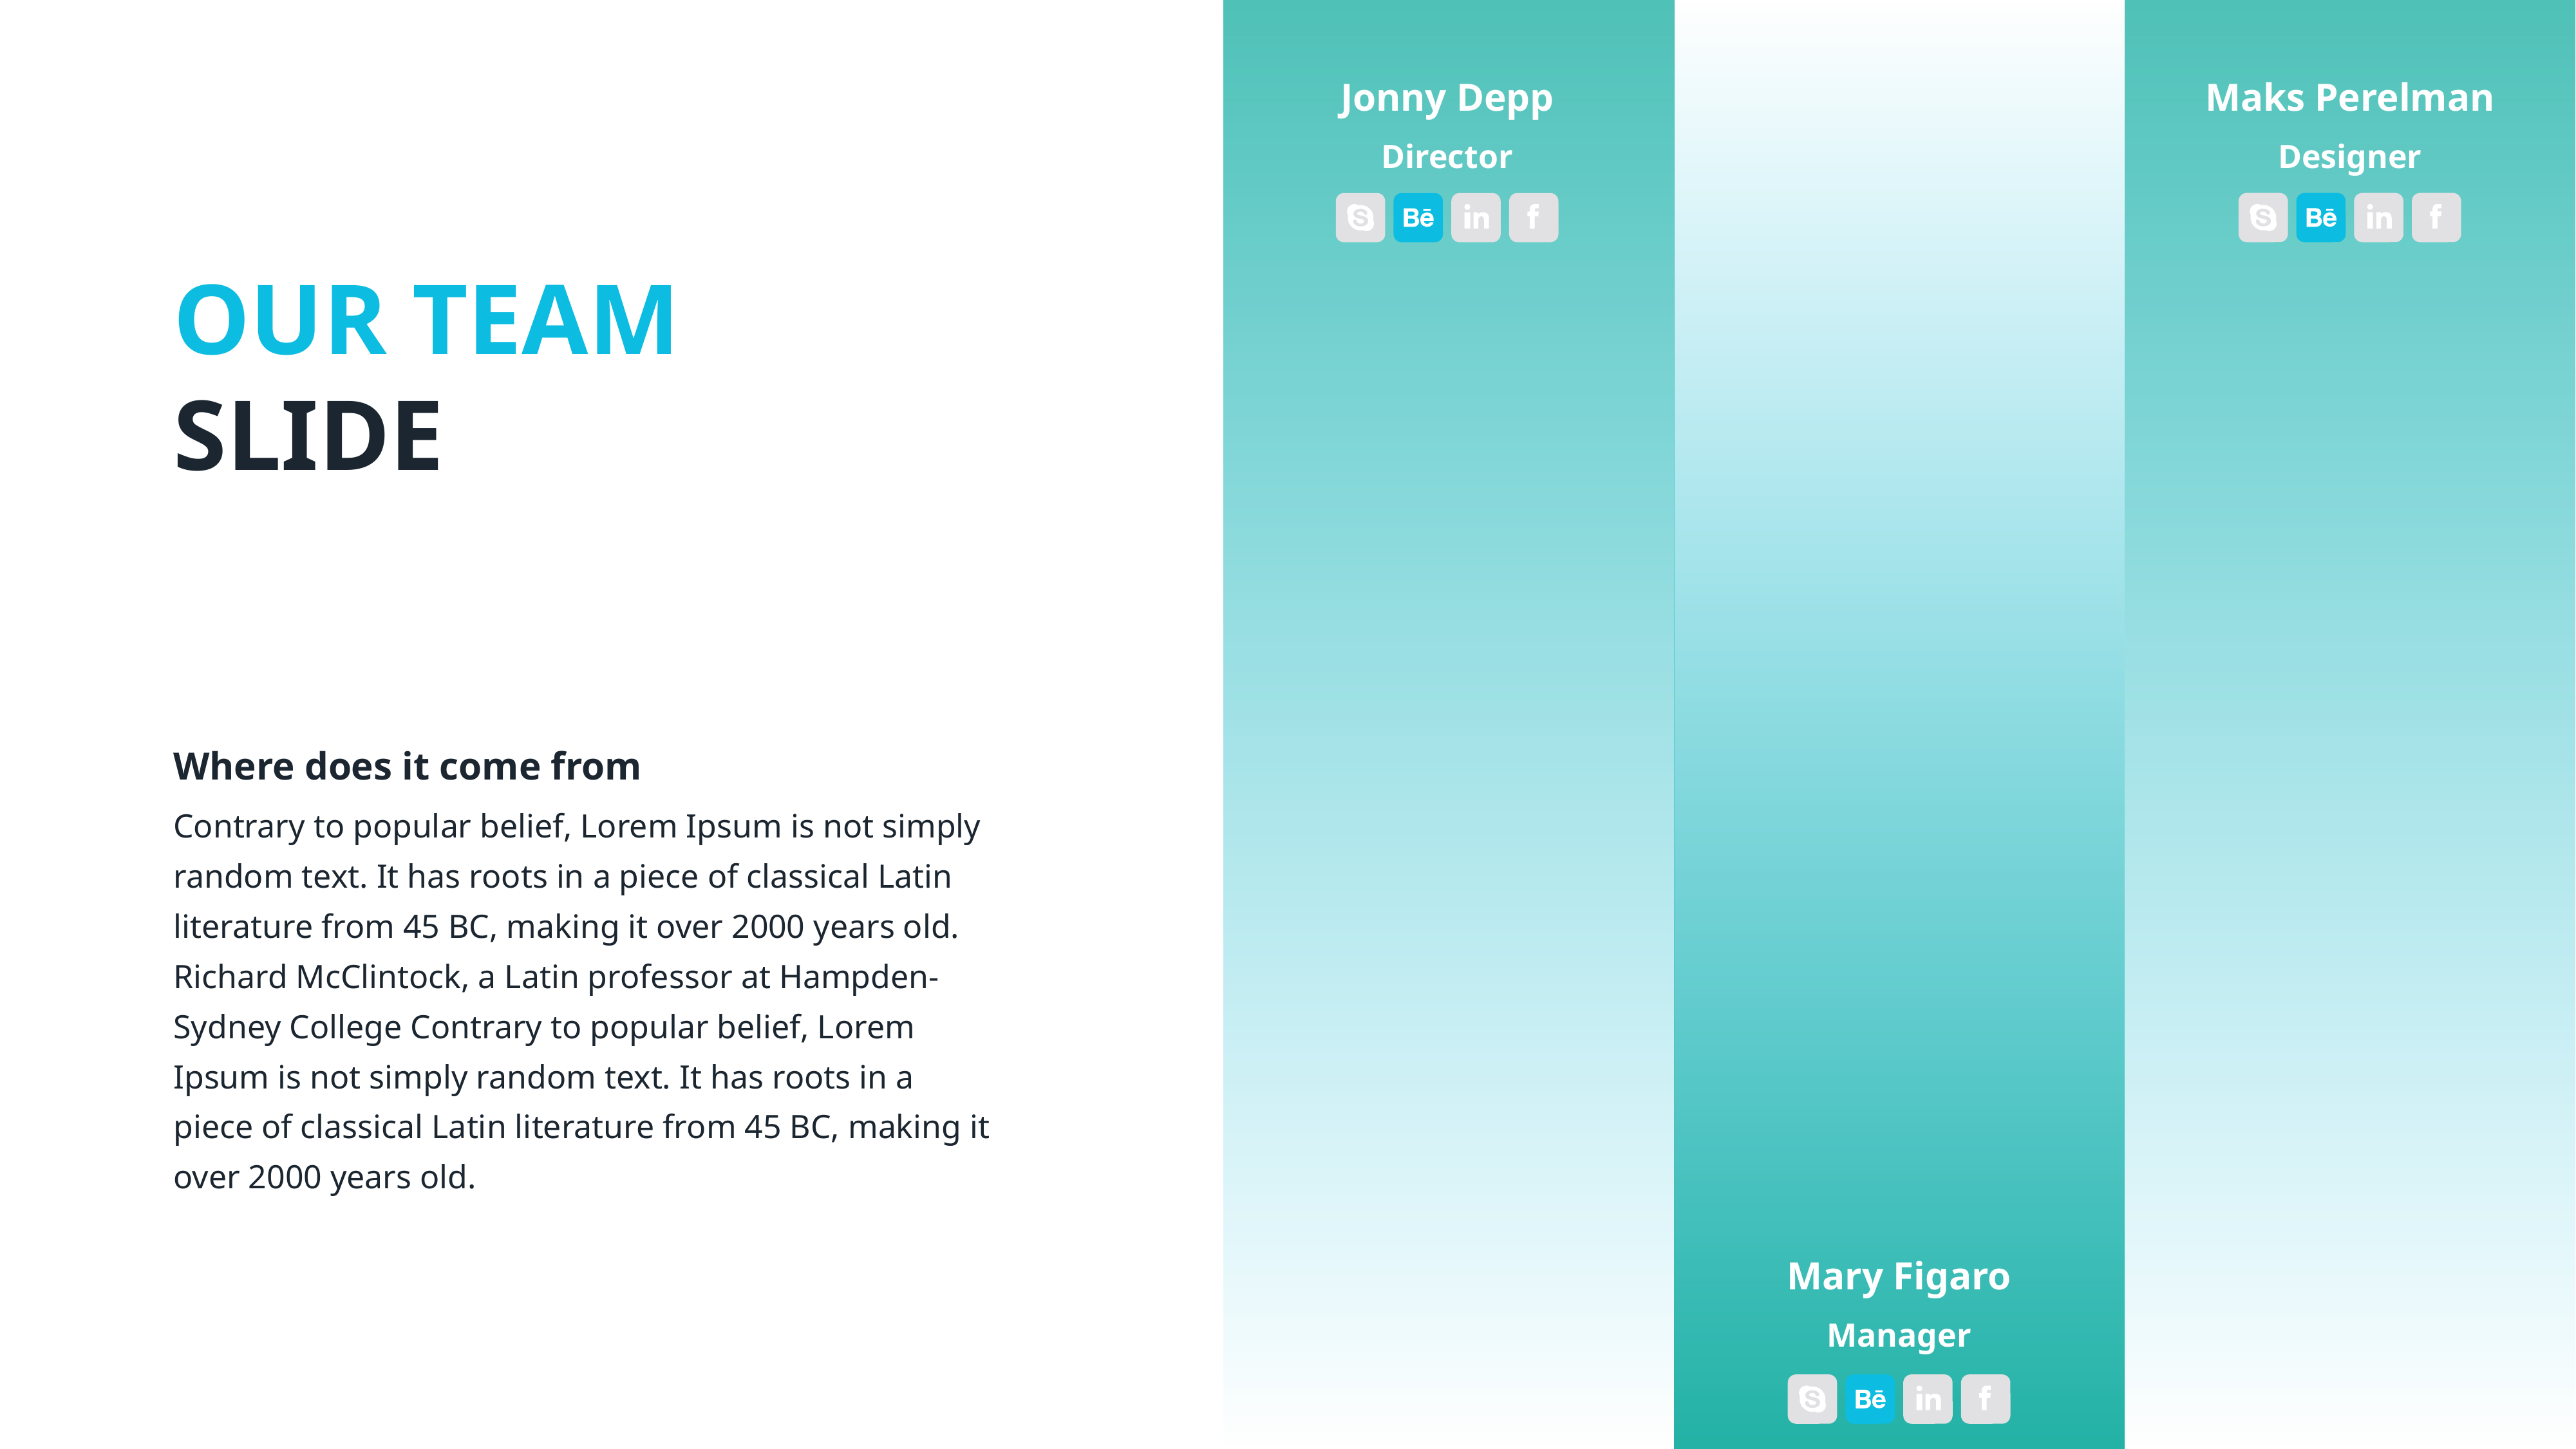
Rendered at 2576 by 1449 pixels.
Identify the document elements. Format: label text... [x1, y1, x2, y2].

picture [1221, 0, 2576, 1449]
list Where does it come from Contrary to popular belief, Lorem Ipsum is not simply random text. It has roots in a piece of classical Latin literature from 45 BC, making it over 2000 years old. Richard McClintock, a Latin professor at Hampden-Sydney College Contrary to popular belief, Lorem Ipsum is not simply random text. It has roots in a piece of classical Latin literature from 45 BC, making it over 2000 years old. [164, 724, 1007, 1234]
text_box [1335, 192, 1559, 243]
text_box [2238, 192, 2461, 243]
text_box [1787, 1374, 2011, 1424]
title OUR TEAM SLIDE [164, 252, 1007, 504]
